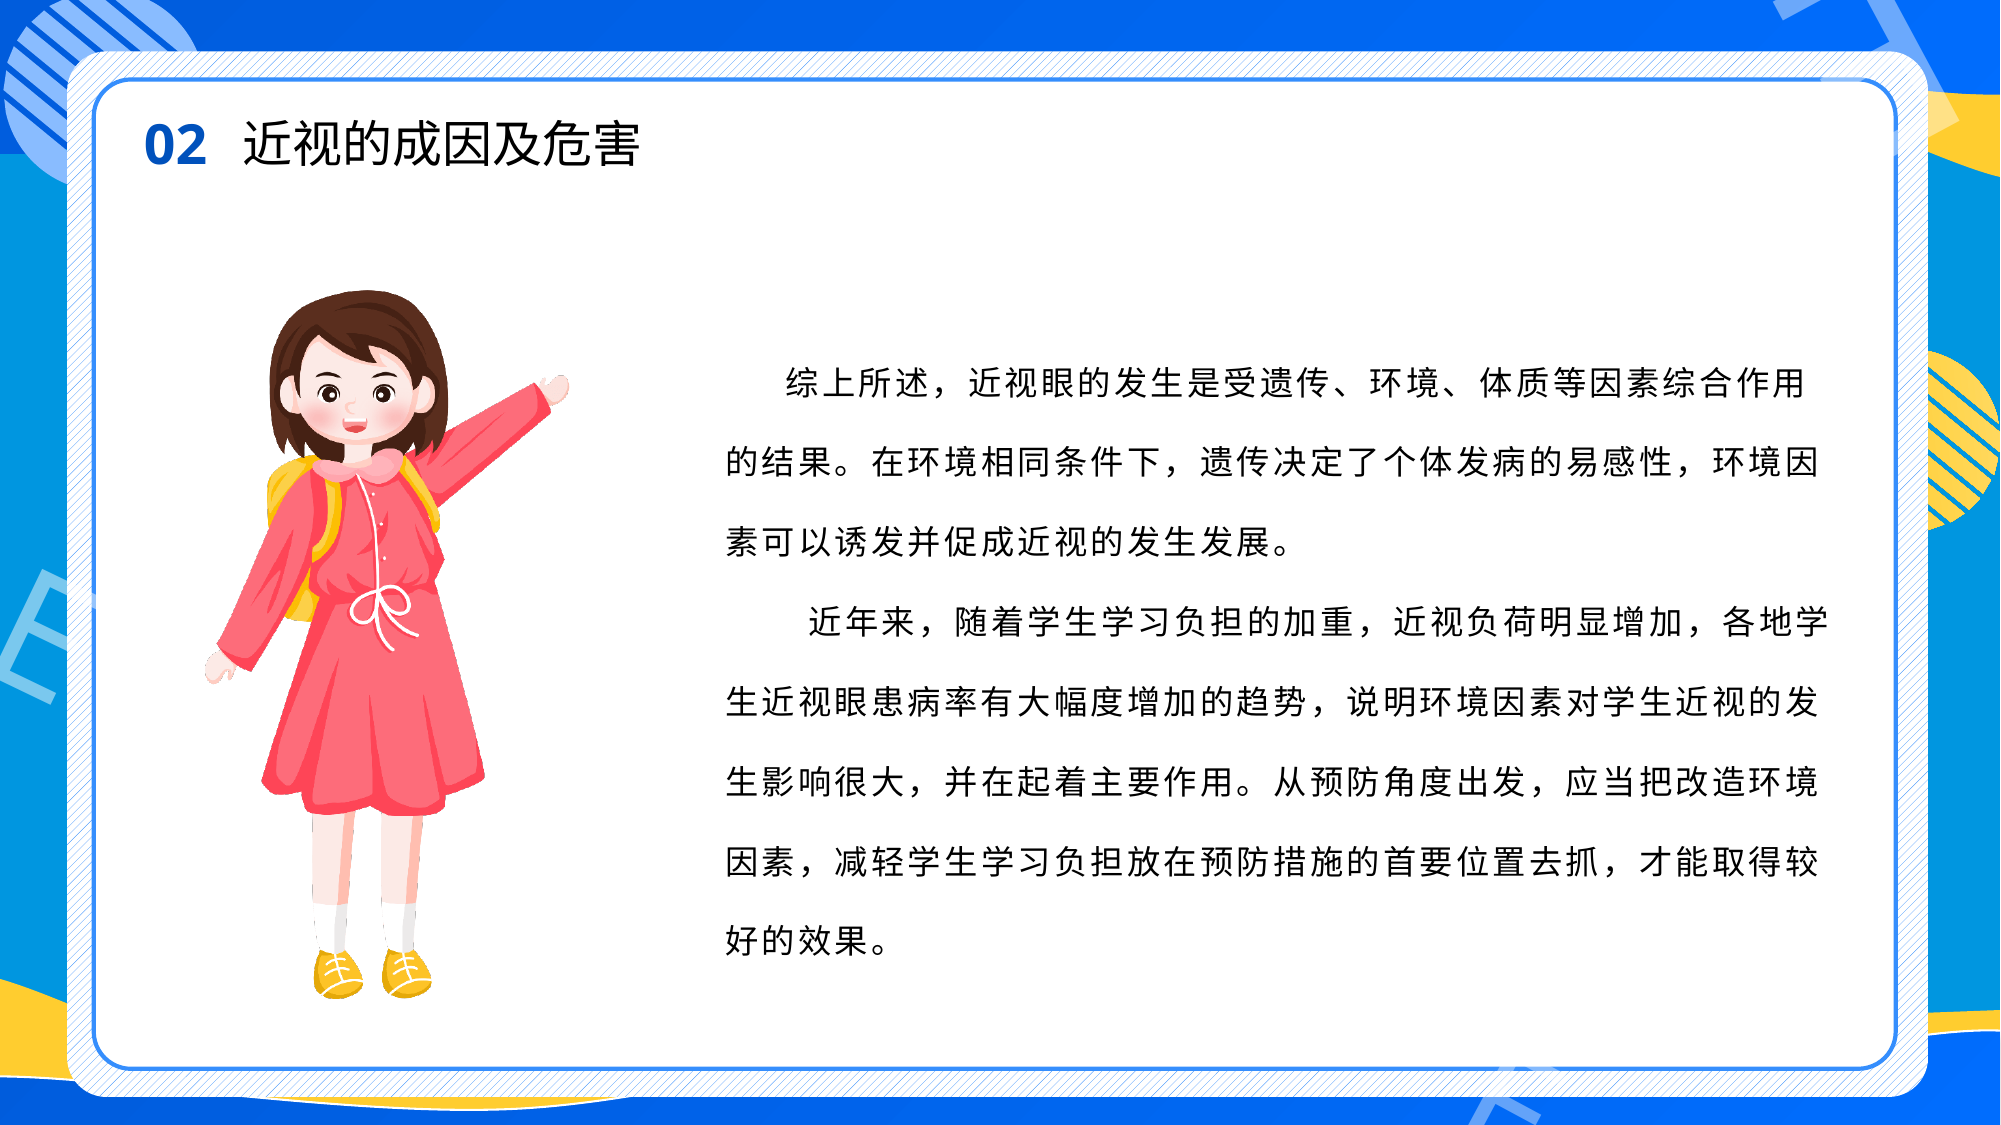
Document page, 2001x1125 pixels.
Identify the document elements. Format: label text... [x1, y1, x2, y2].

picture [143, 265, 572, 1025]
text_box 综上所述，近视眼的发生是受遗传、环境、体质等因素综合作用的结果。在环境相同条件下，遗传决定了个体发病的易感性，环境因素可以诱发并促成近视的发生发展。 近年来，随着学生学习负担的加重，近视负荷明显增加，各地学生近视眼患病率有大幅度增加的趋势，说明环境因素对学生近视的发生影响很大，并在起着主要作用。从预防角度出发，应当把改造环境因素，减轻学生学习负担放在预防措施的首要位置去抓，才能取得较好的效果。 [710, 314, 1856, 969]
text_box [125, 101, 705, 185]
